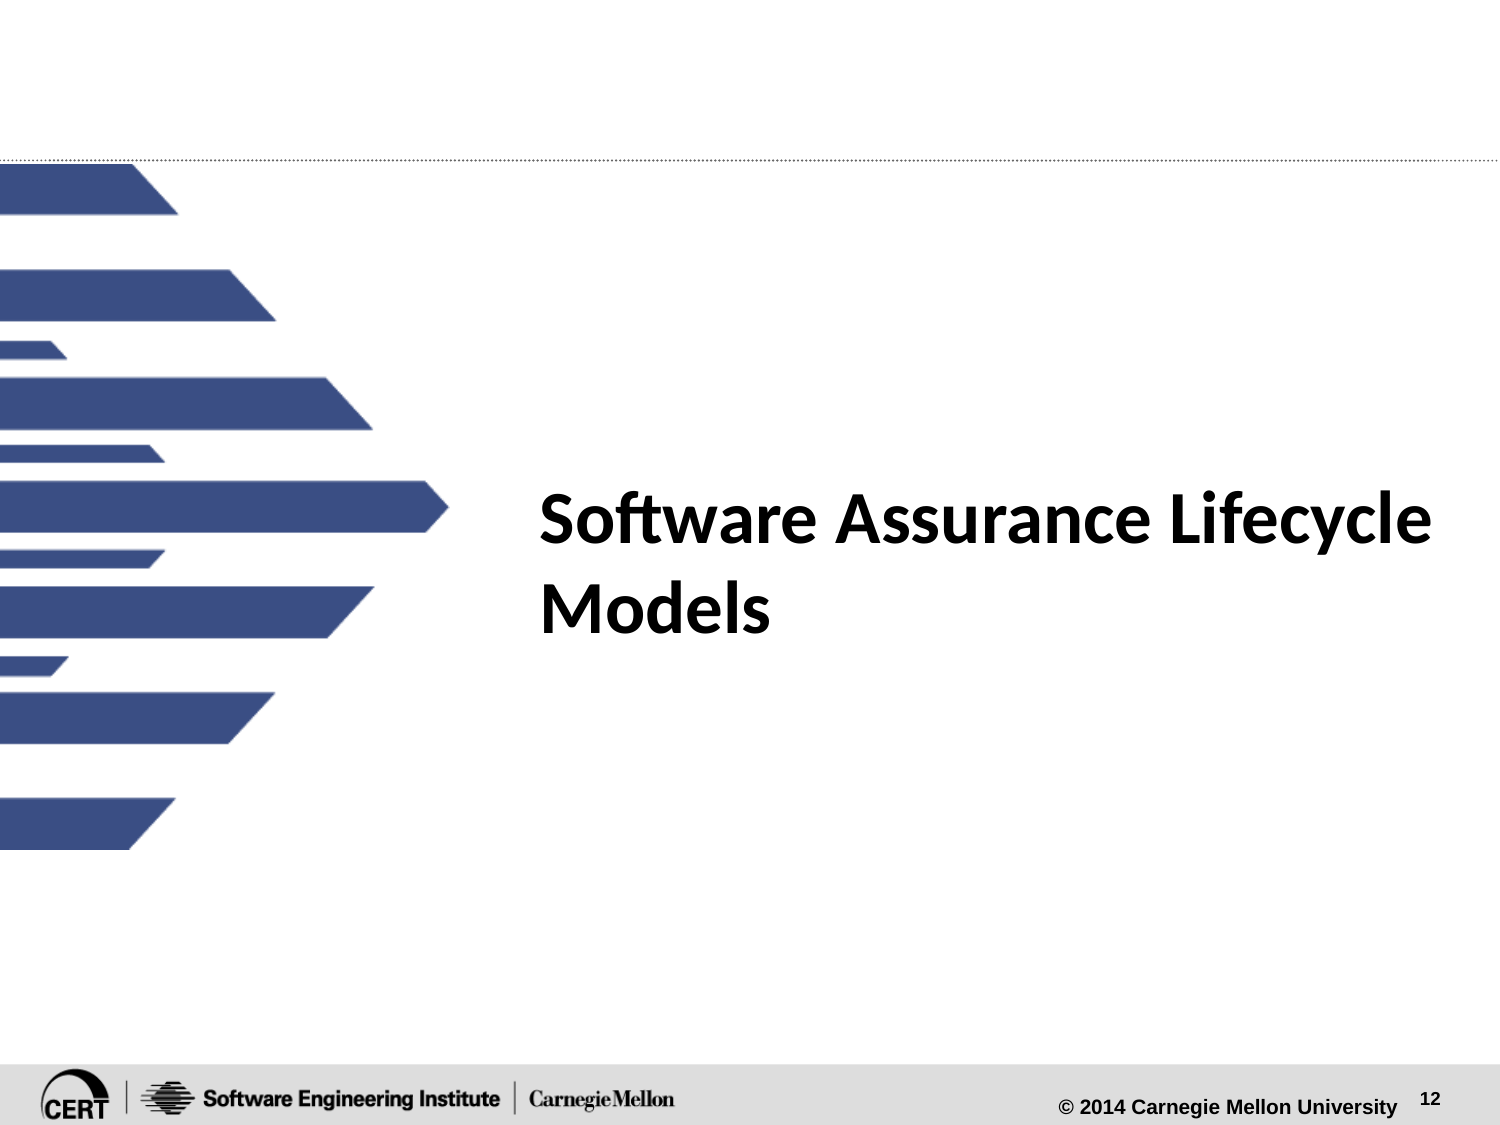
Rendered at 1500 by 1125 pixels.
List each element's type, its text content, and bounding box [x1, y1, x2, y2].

picture [24, 1065, 688, 1125]
picture [0, 164, 450, 851]
text_box Software Assurance Lifecycle Models [525, 399, 1475, 717]
